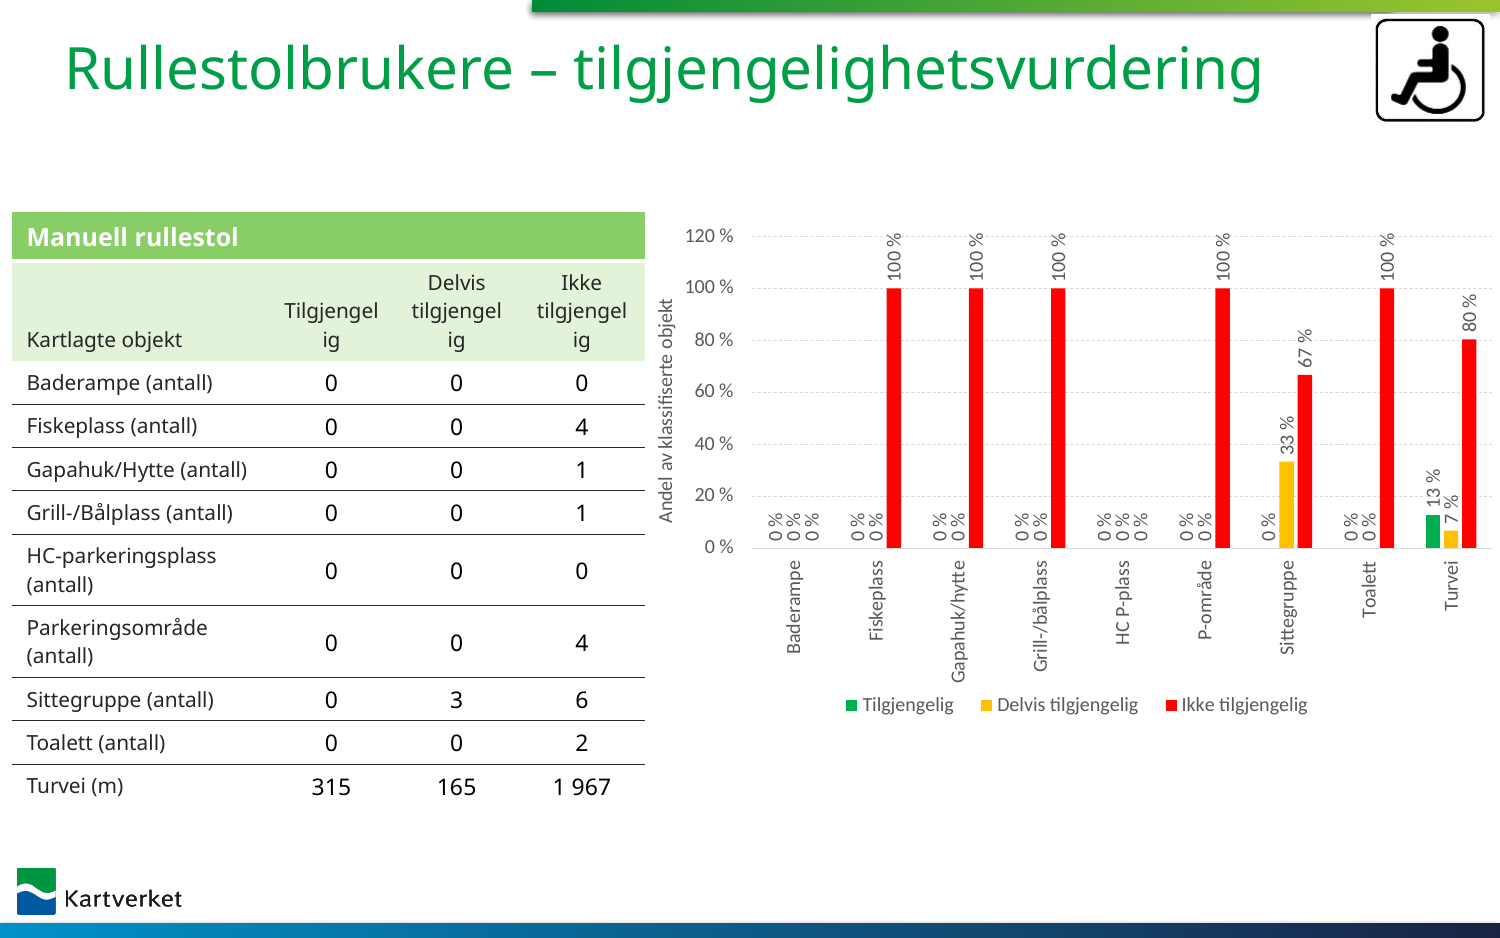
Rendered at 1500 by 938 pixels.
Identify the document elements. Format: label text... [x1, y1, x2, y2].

table_cell Parkeringsområde (antall) [12, 606, 269, 677]
table_cell Delvis tilgjengelig [394, 263, 519, 361]
table_cell 0 [394, 606, 519, 677]
table_cell 0 [519, 535, 638, 605]
table_cell Sittegruppe (antall) [12, 678, 269, 720]
table_cell 0 [394, 448, 519, 490]
table_cell 315 [269, 765, 394, 807]
table_cell 4 [519, 606, 638, 677]
picture [643, 218, 1500, 728]
table_cell 0 [394, 405, 519, 447]
table_cell 0 [519, 361, 638, 404]
table_cell HC-parkeringsplass (antall) [12, 535, 269, 605]
table_cell 0 [269, 491, 394, 534]
table_header Manuell rullestol [12, 212, 645, 259]
table_cell 0 [269, 606, 394, 677]
table_cell Toalett (antall) [12, 721, 269, 764]
table_cell Grill-/Bålplass (antall) [12, 491, 269, 534]
table_cell 0 [269, 448, 394, 490]
table_cell Fiskeplass (antall) [12, 405, 269, 447]
table_cell Gapahuk/Hytte (antall) [12, 448, 269, 490]
table_cell Baderampe (antall) [12, 361, 269, 404]
table_cell Turvei (m) [12, 765, 269, 807]
table_cell 1 [519, 448, 638, 490]
table_cell 0 [269, 535, 394, 605]
table_cell Tilgjengelig [269, 263, 394, 361]
picture [1371, 13, 1491, 127]
table_cell 0 [394, 491, 519, 534]
table_cell 6 [519, 678, 638, 720]
table_cell 0 [269, 721, 394, 764]
text_box Rullestolbrukere – tilgjengelighetsvurdering [49, 12, 1372, 109]
table_cell 3 [394, 678, 519, 720]
table_cell Ikke tilgjengelig [519, 263, 638, 361]
table_cell 1 [519, 491, 638, 534]
table_cell 0 [394, 721, 519, 764]
table_cell 0 [394, 535, 519, 605]
table_cell Kartlagte objekt [12, 263, 269, 361]
table_cell 165 [394, 765, 519, 807]
table_cell 2 [519, 721, 645, 764]
table_cell 0 [269, 361, 394, 404]
table_cell 0 [269, 405, 394, 447]
table_cell 0 [394, 361, 519, 404]
table_cell 0 [269, 678, 394, 720]
table_cell 4 [519, 405, 638, 447]
table_cell 1 967 [519, 765, 645, 807]
